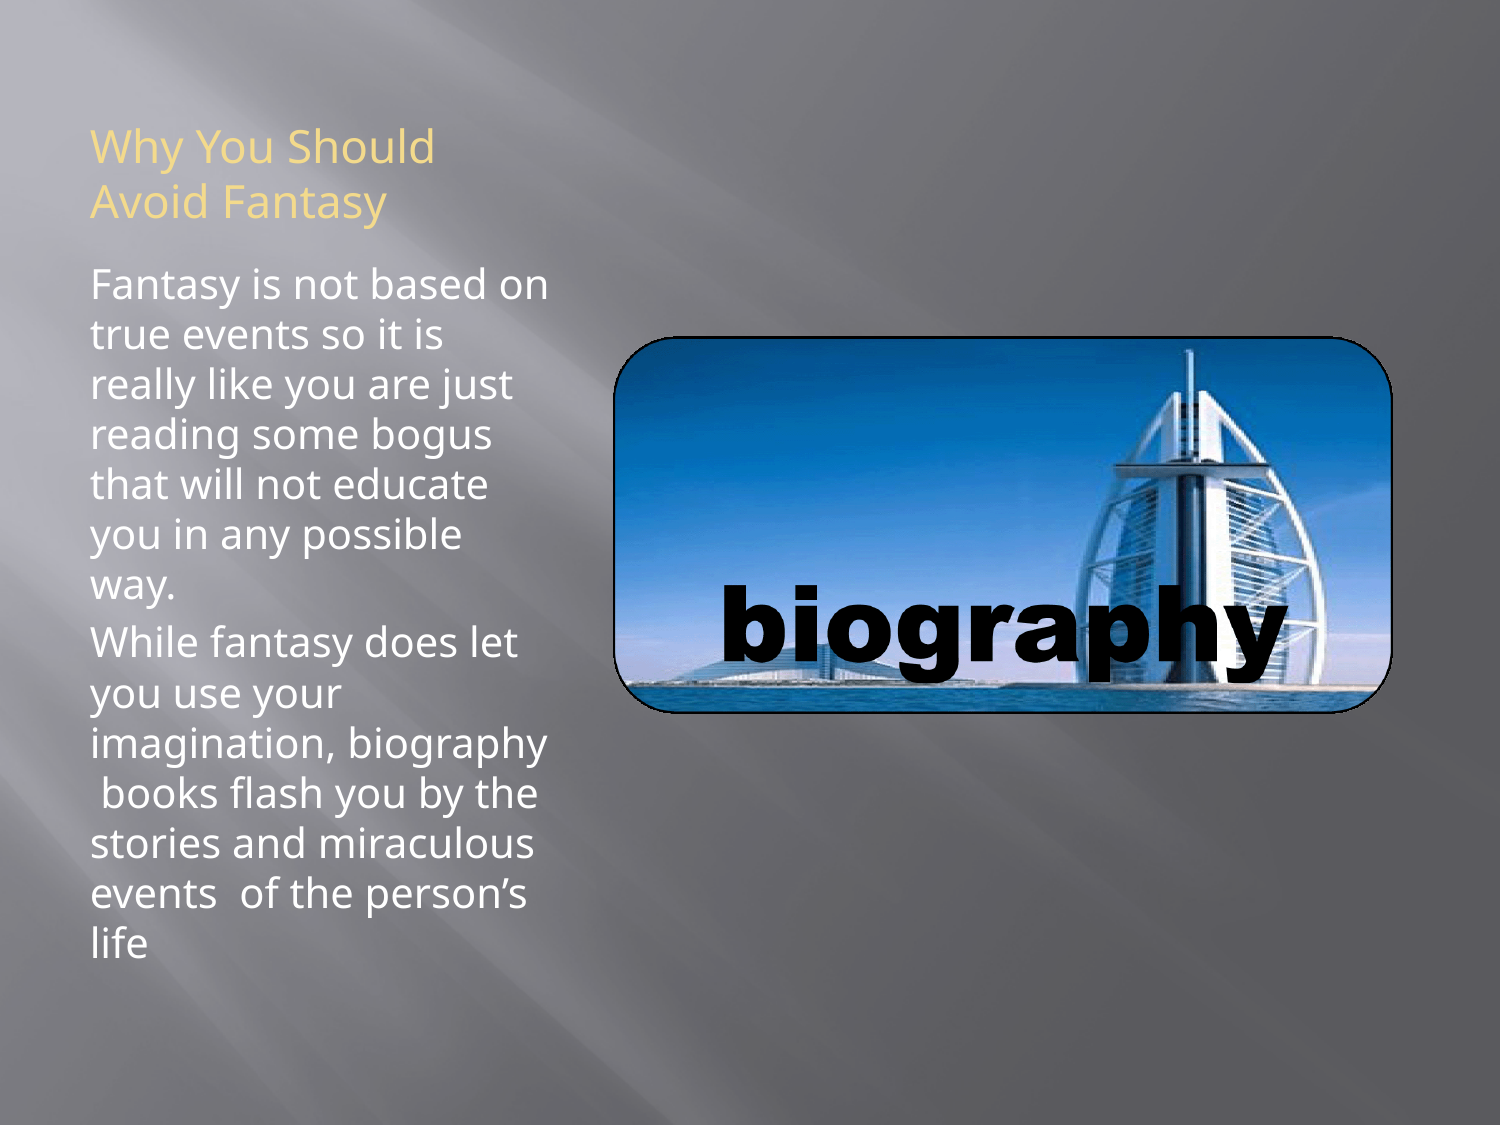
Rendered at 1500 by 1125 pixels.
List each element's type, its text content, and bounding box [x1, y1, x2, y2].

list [586, 319, 1426, 731]
list Fantasy is not based on true events so it is really like you are just reading some bogus that will not educate you in any possible way. While fantasy does let you use your imagination, biography books flash you by the stories and miraculous events of the person’s life [75, 249, 569, 1005]
title Why You Should Avoid Fantasy [75, 44, 569, 236]
